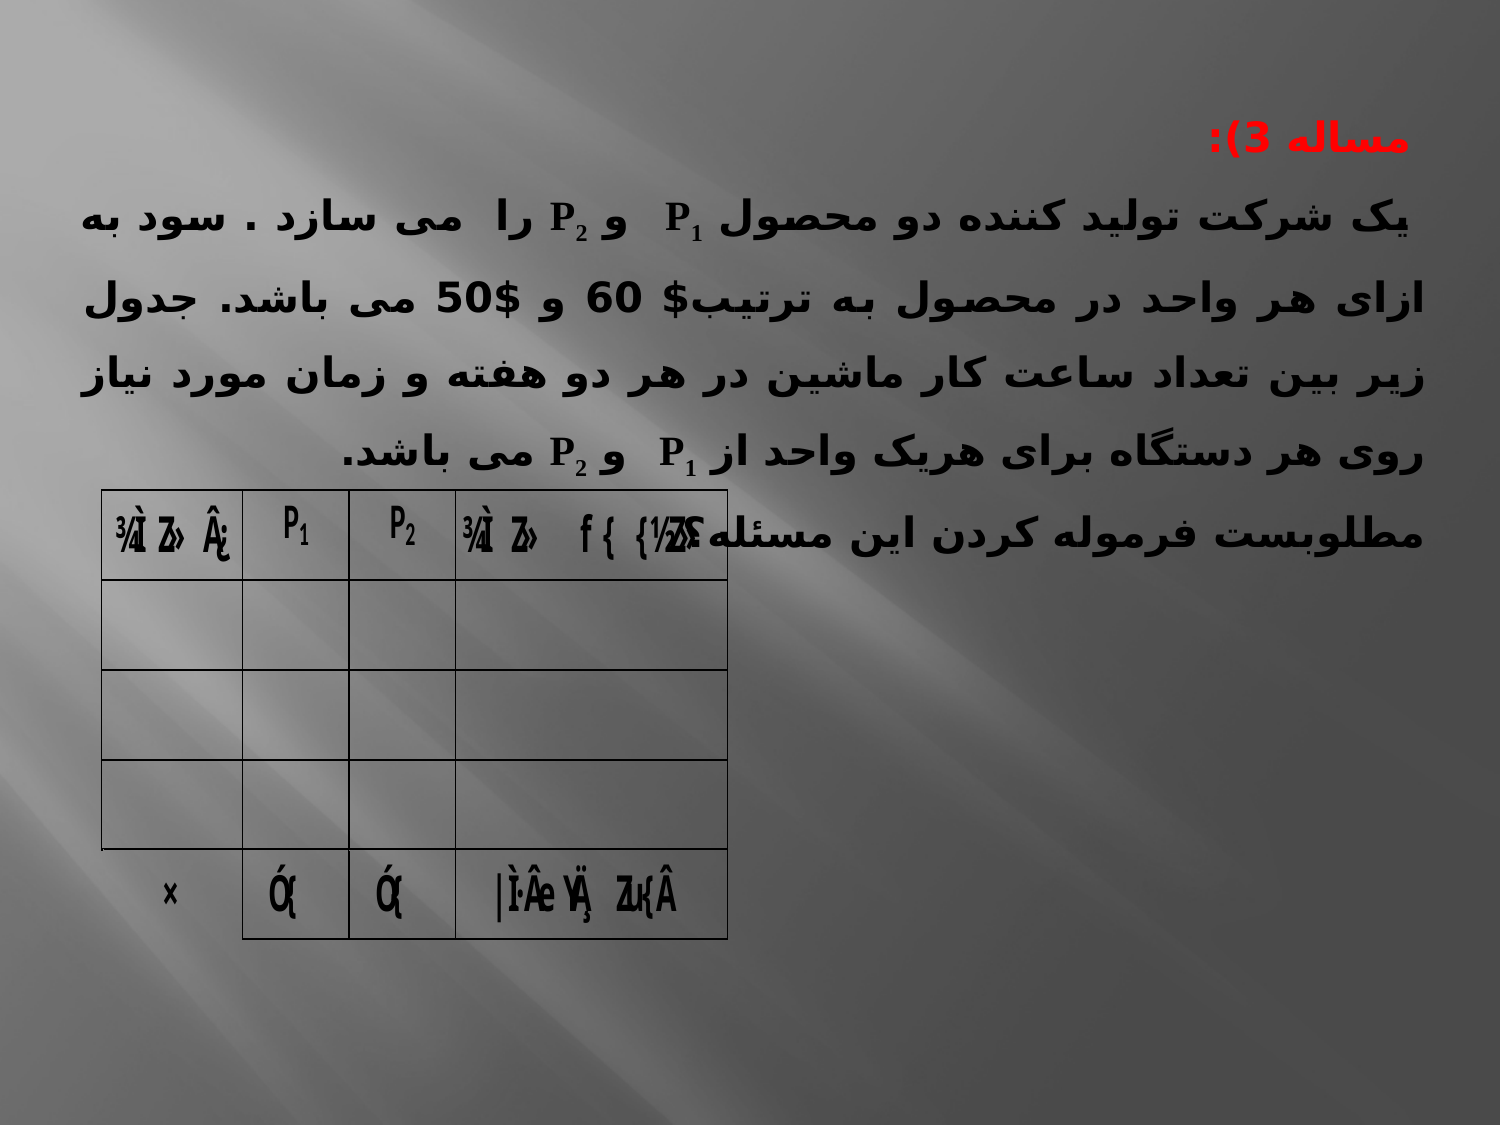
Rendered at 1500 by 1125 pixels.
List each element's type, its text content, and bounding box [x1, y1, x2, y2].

text_box مساله 3): یک شرکت تولید کننده دو محصول P1 و P2 را می سازد . سود به ازای هر واحد در محصول به ترتیب$ 60 و $50 می باشد. جدول زیر بین تعداد ساعت کار ماشین در هر دو هفته و زمان مورد نیاز روی هر دستگاه برای هریک واحد از P1 و P2 می باشد. مطلوبست فرموله کردن این مسئله؟ [64, 78, 1441, 564]
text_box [64, 460, 1230, 941]
